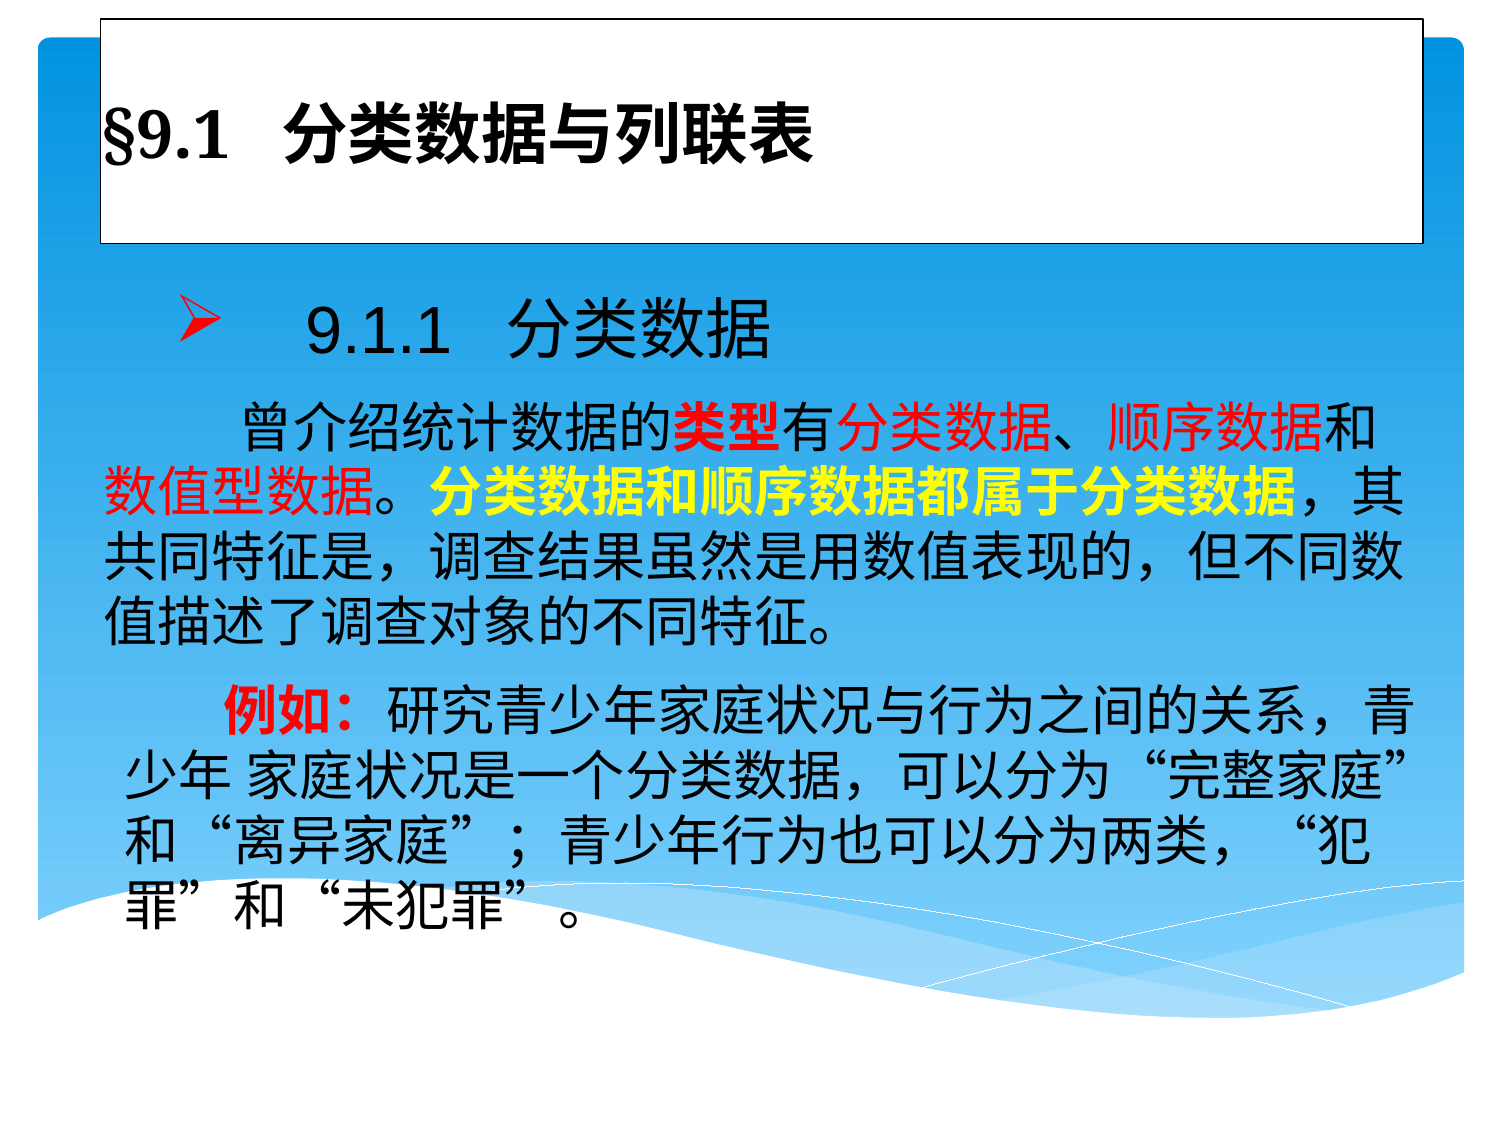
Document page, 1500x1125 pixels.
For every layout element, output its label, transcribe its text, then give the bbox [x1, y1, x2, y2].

text_box 曾介绍统计数据的类型有分类数据、顺序数据和数值型数据。分类数据和顺序数据都属于分类数据，其共同特征是，调查结果虽然是用数值表现的，但不同数值描述了调查对象的不同特征。 [88, 385, 1436, 669]
title §9.1 分类数据与列联表 [100, 19, 1424, 244]
subtitle 9.1.1 分类数据 [159, 278, 1376, 350]
text_box 例如：研究青少年家庭状况与行为之间的关系，青少年 家庭状况是一个分类数据，可以分为“完整家庭”和“离异家庭”；青少年行为也可以分为两类，“犯罪”和“未犯罪”。 [109, 668, 1457, 945]
